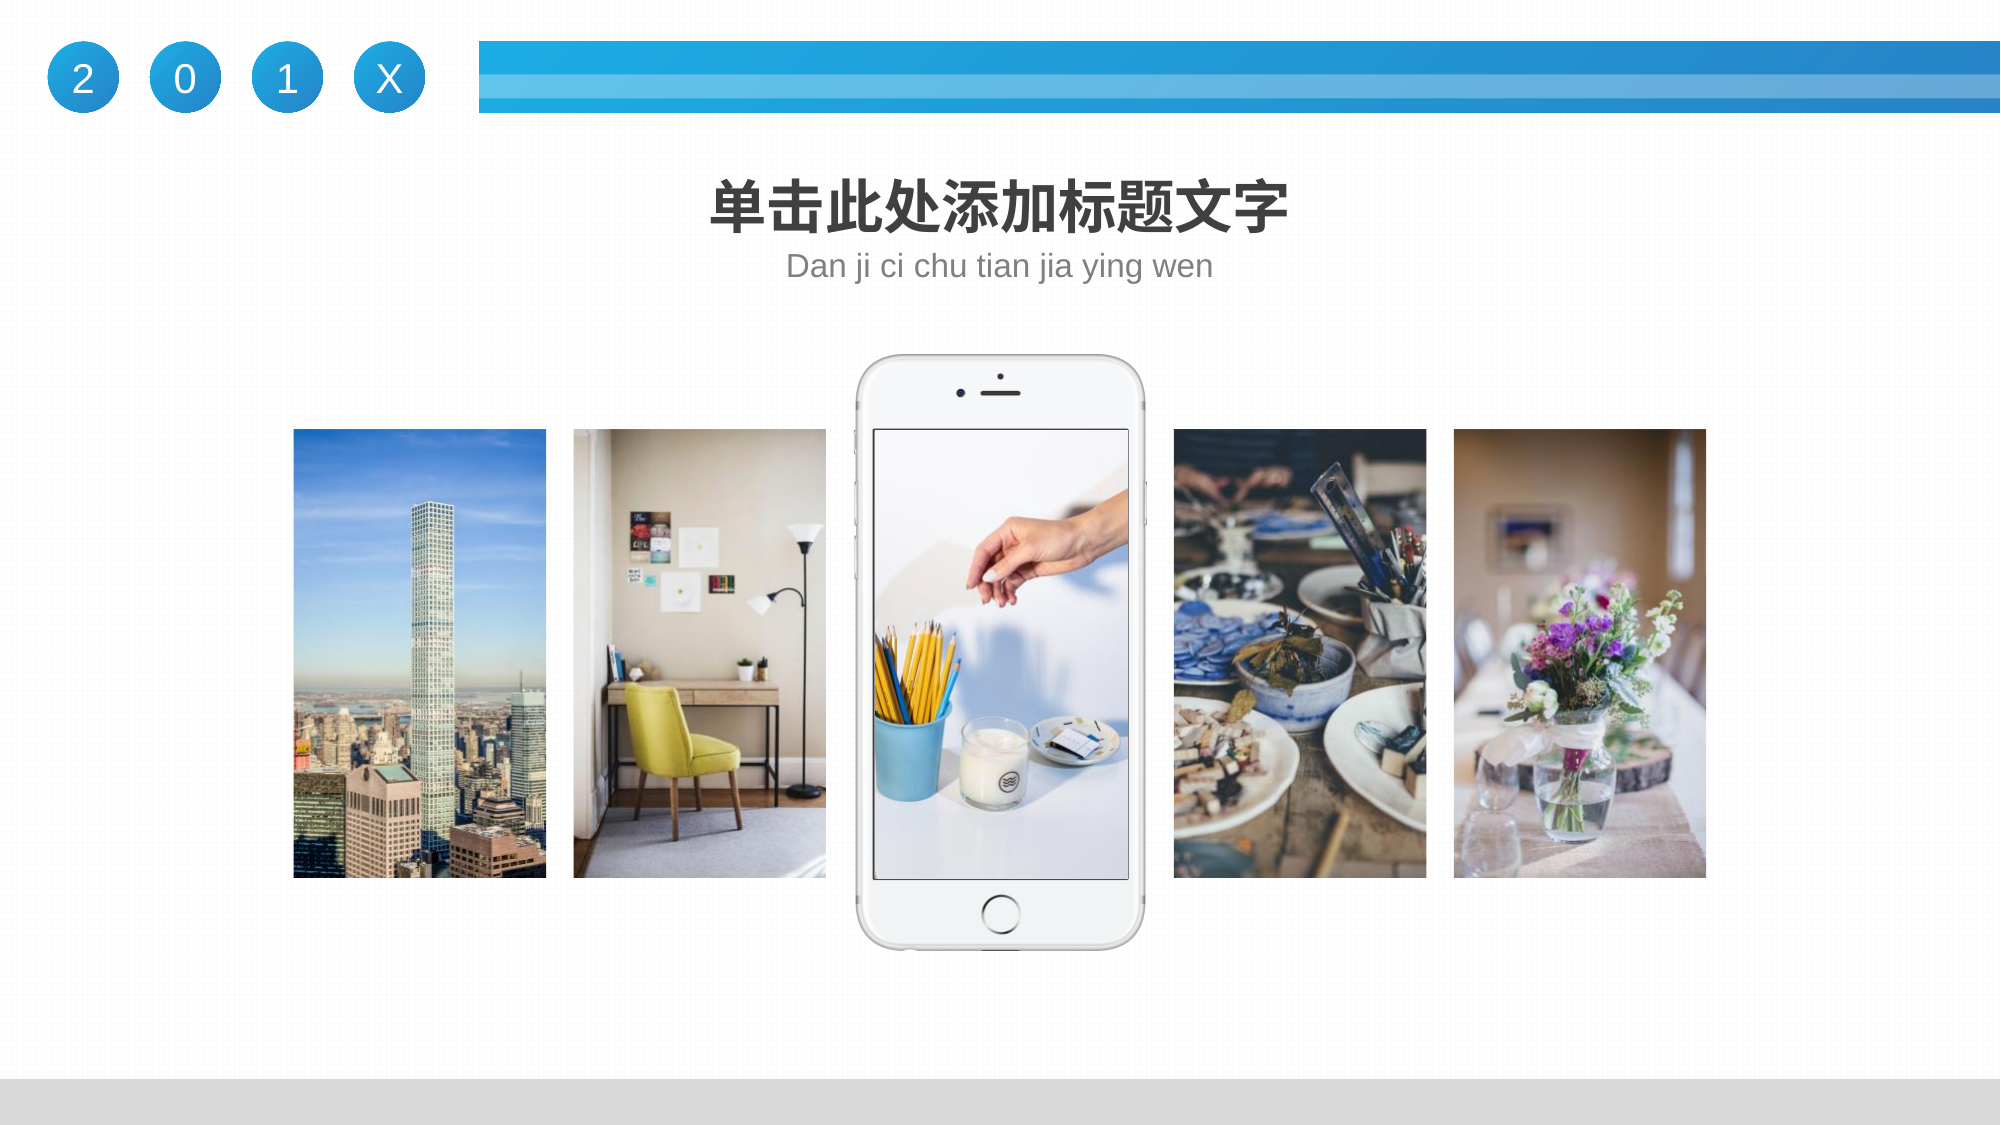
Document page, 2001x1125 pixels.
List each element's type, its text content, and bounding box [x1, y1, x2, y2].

title 单击此处添加标题文字 [293, 171, 1707, 253]
picture [1453, 429, 1707, 878]
picture [1173, 429, 1427, 878]
picture [854, 354, 1147, 951]
picture [293, 429, 547, 878]
text_box Dan ji ci chu tian jia ying wen [693, 241, 1307, 298]
picture [573, 429, 826, 878]
